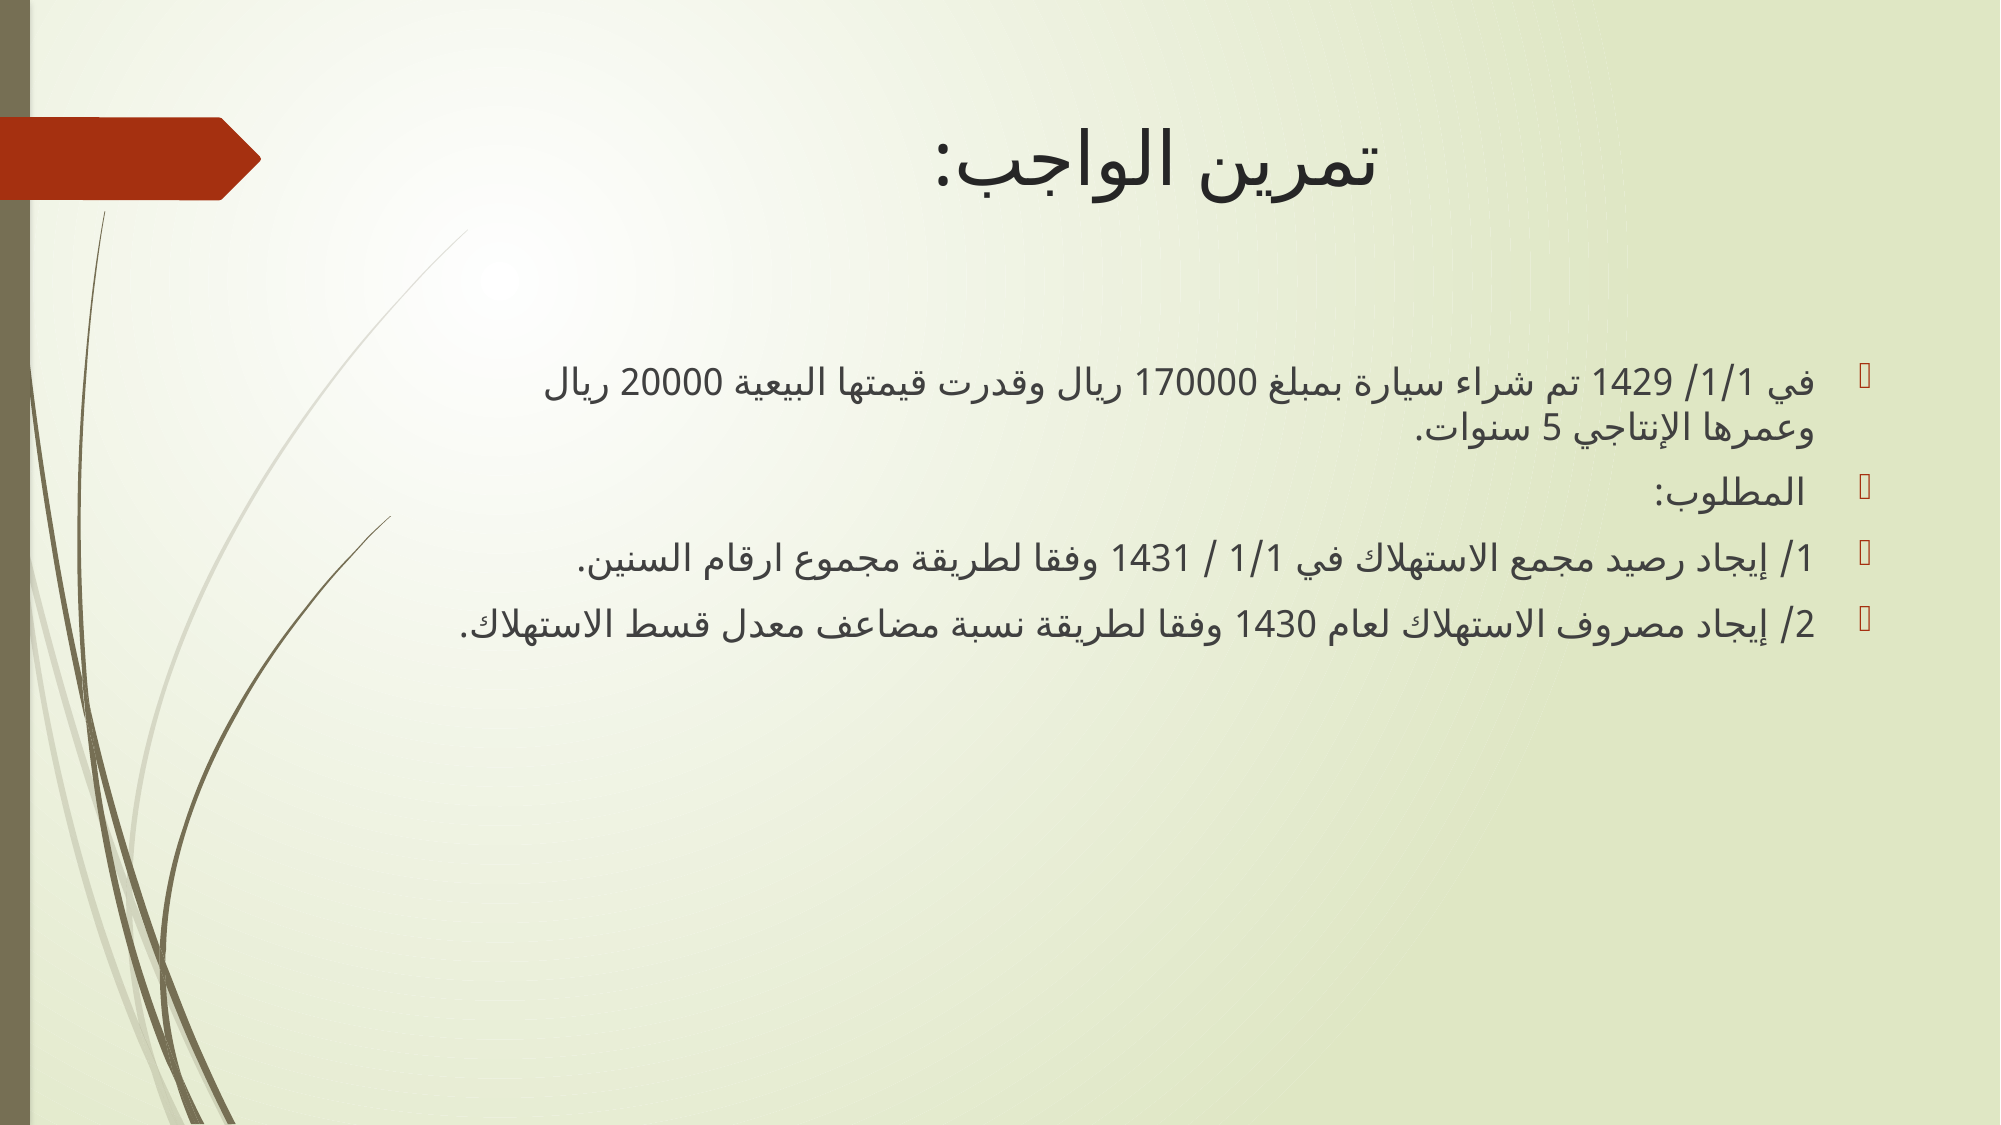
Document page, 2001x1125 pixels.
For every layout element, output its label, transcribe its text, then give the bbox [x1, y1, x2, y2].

title تمرين الواجب: [425, 102, 1888, 313]
list في 1/1/ 1429 تم شراء سيارة بمبلغ 170000 ريال وقدرت قيمتها البيعية 20000 ريال وعمرها الإنتاجي 5 سنوات. المطلوب: 1/ إيجاد رصيد مجمع الاستهلاك في 1/1 / 1431 وفقا لطريقة مجموع ارقام السنين. 2/ إيجاد مصروف الاستهلاك لعام 1430 وفقا لطريقة نسبة مضاعف معدل قسط الاستهلاك. [424, 350, 1888, 970]
